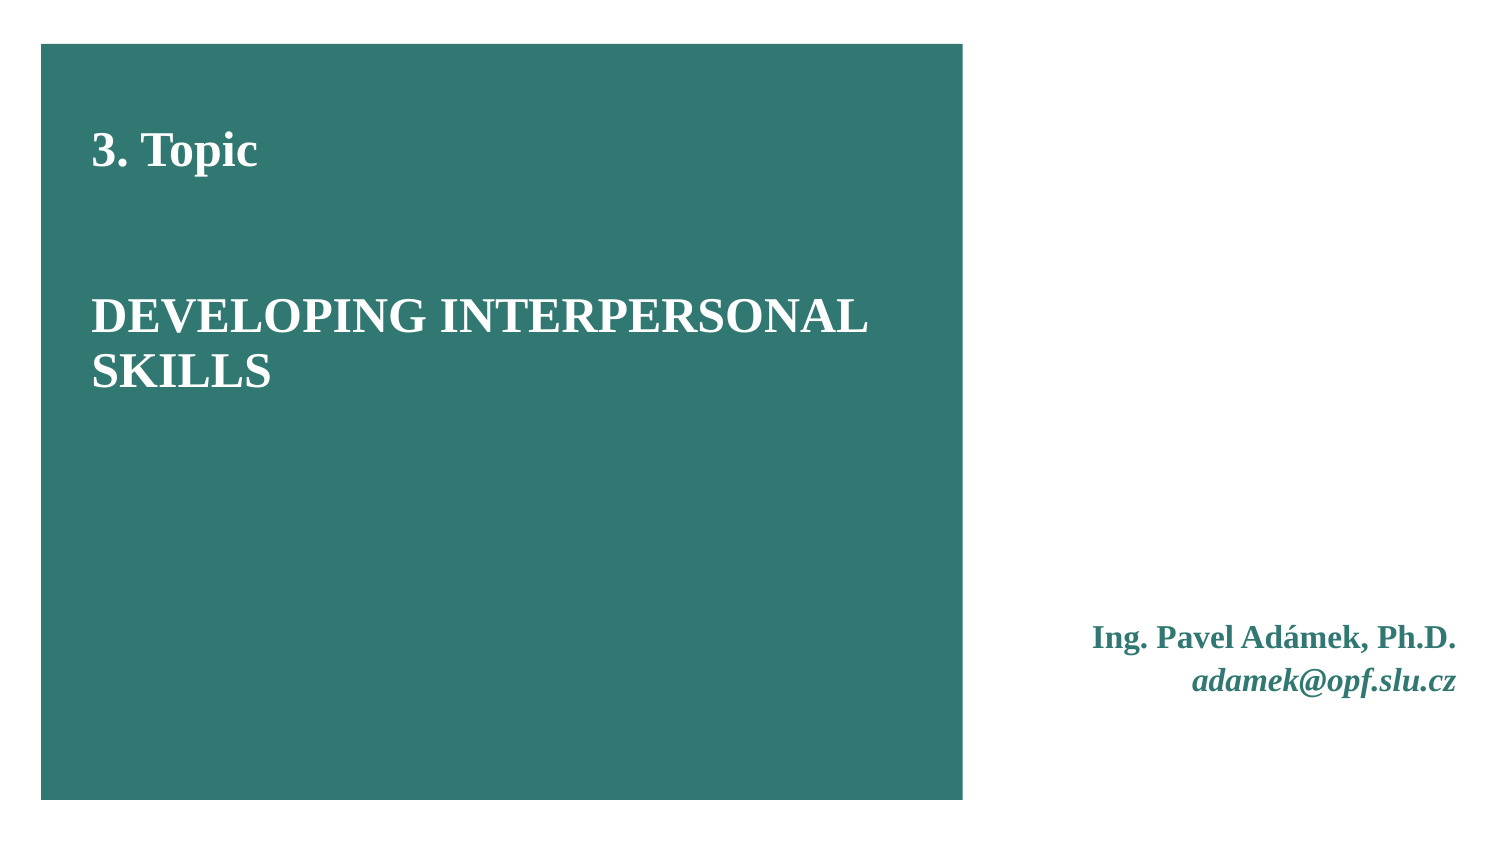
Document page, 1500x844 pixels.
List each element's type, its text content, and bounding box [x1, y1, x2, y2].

title 3. Topic Developing Interpersonal skills [76, 114, 916, 611]
text_box [39, 42, 965, 802]
text_box Ing. Pavel Adámek, Ph.D. adamek@opf.slu.cz [974, 610, 1472, 800]
